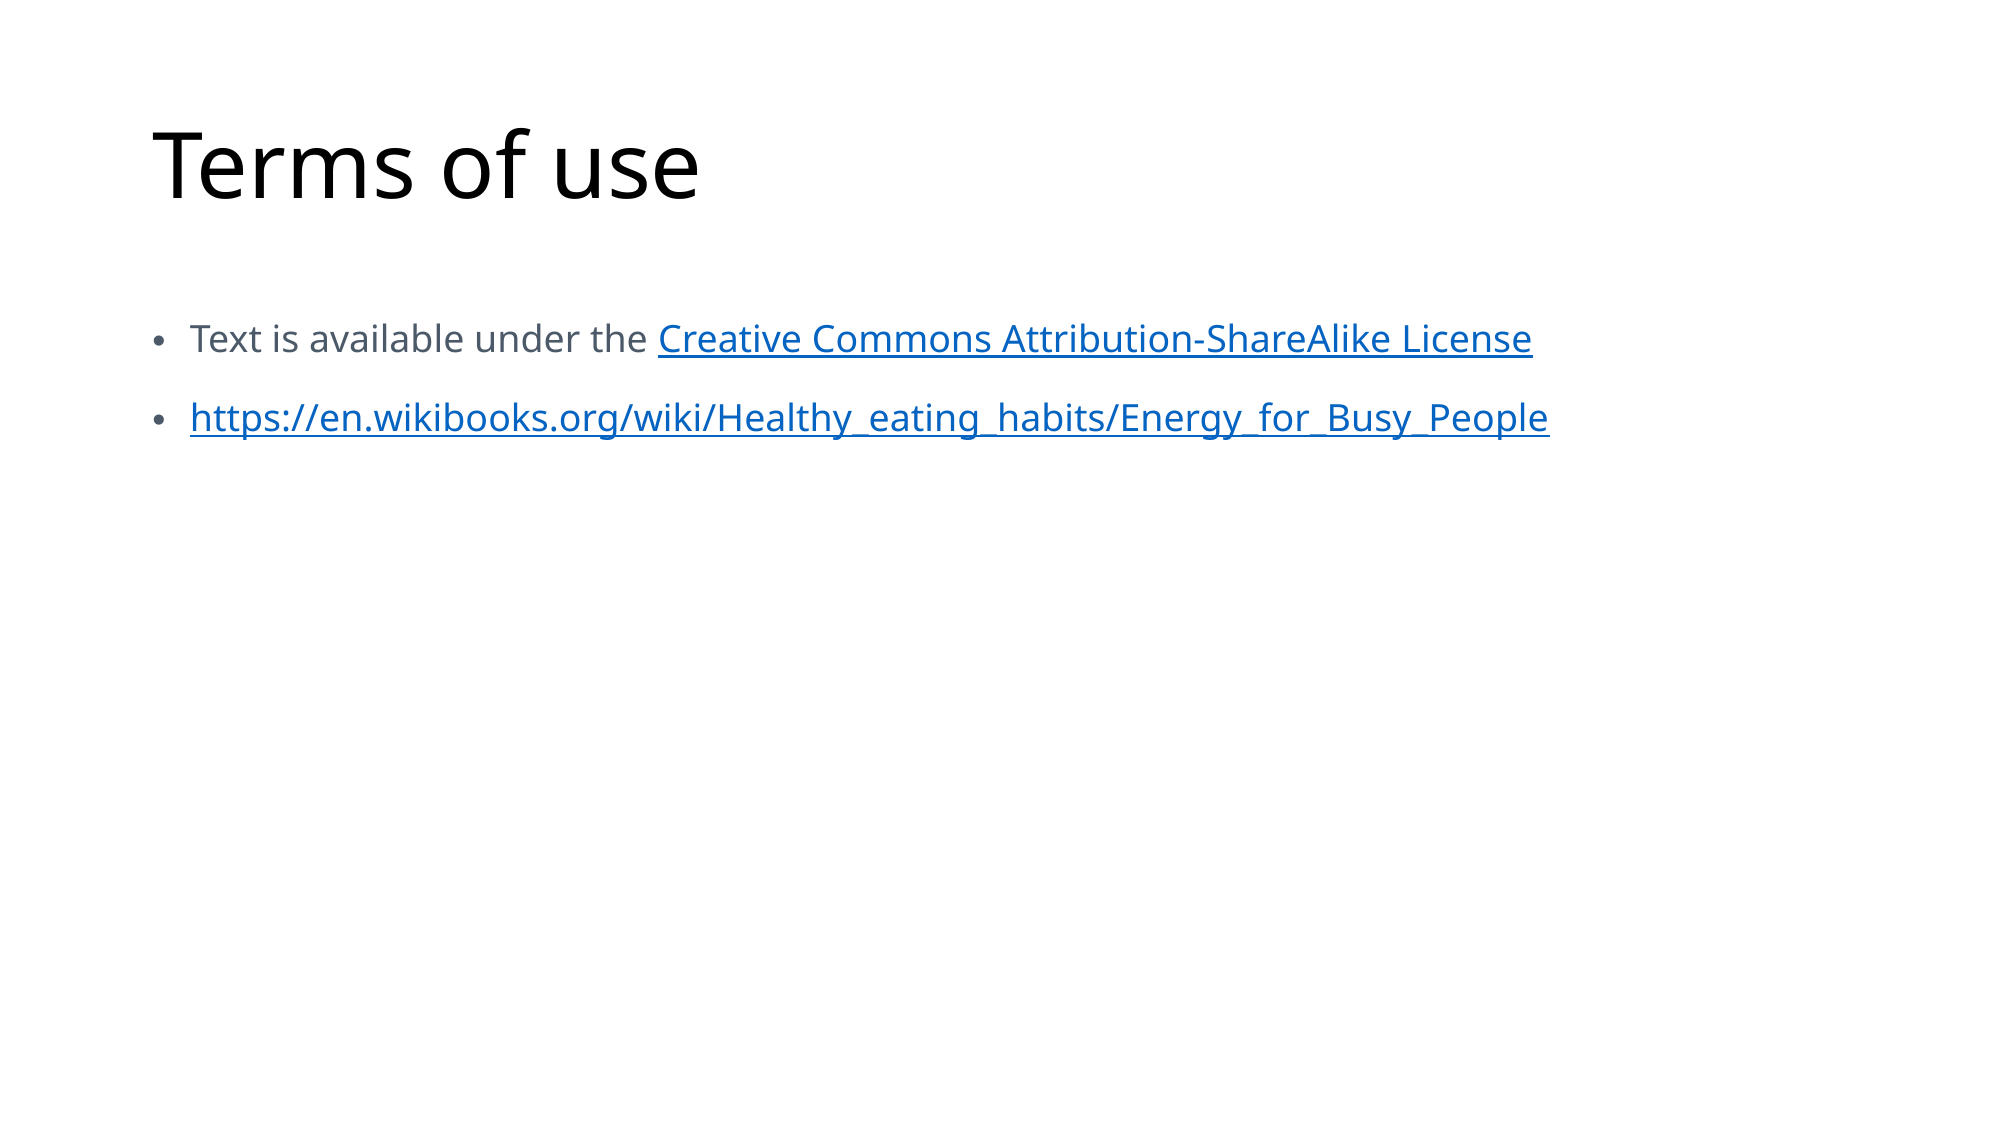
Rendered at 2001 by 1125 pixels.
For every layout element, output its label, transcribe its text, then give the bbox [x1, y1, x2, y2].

list Text is available under the Creative Commons Attribution-ShareAlike License https://en.wikibooks.org/wiki/Healthy_eating_habits/Energy_for_Busy_People [137, 299, 1863, 1014]
title Terms of use [137, 59, 1863, 278]
